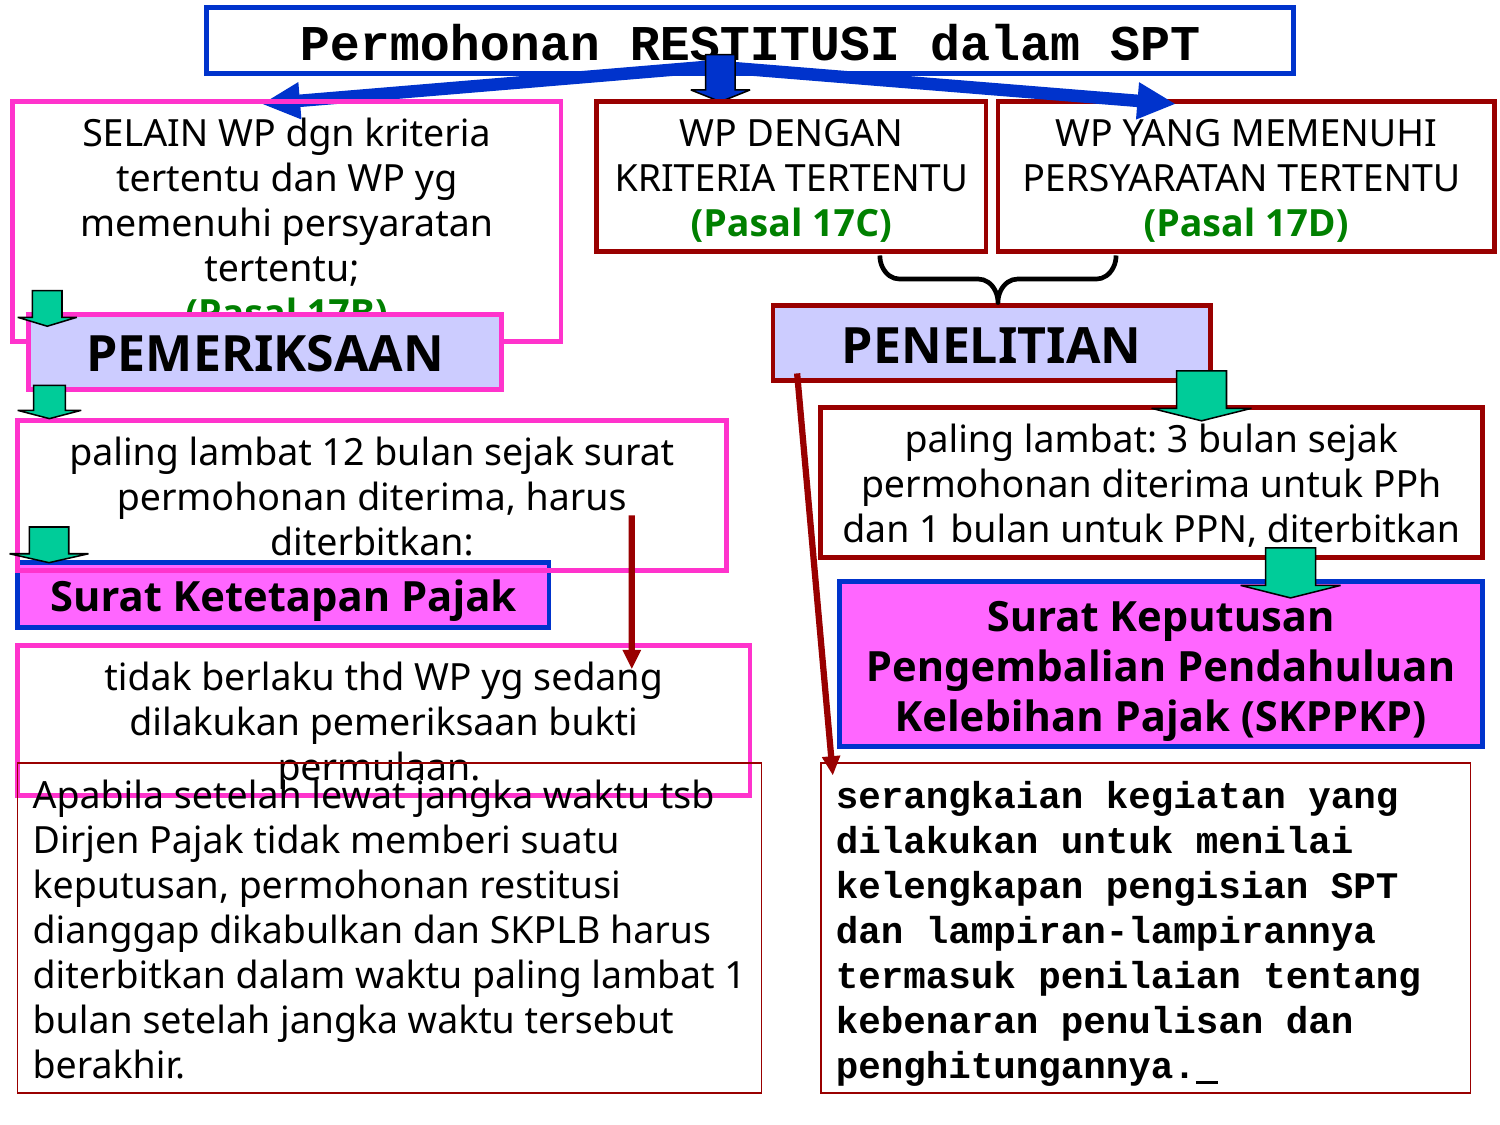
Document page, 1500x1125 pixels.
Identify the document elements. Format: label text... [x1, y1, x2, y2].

text_box paling lambat 12 bulan sejak surat permohonan diterima, harus diterbitkan: [17, 420, 727, 571]
text_box WP YANG MEMENUHI PERSYARATAN TERTENTU (Pasal 17D) [998, 101, 1495, 252]
text_box [625, 515, 638, 669]
text_box Surat Ketetapan Pajak [17, 571, 550, 628]
text_box [1240, 547, 1341, 598]
text_box tidak berlaku thd WP yg sedang dilakukan pemeriksaan bukti permulaan. [17, 645, 750, 763]
text_box serangkaian kegiatan yang dilakukan untuk menilai kelengkapan pengisian SPT dan lampiran-lampirannya termasuk penilaian tentang kebenaran penulisan dan penghitungannya. [820, 763, 1471, 1094]
text_box [17, 385, 82, 419]
text_box PEMERIKSAAN [28, 314, 502, 390]
text_box [267, 96, 275, 101]
text_box [1151, 370, 1252, 421]
text_box SELAIN WP dgn kriteria tertentu dan WP yg memenuhi persyaratan tertentu; (Pasal 17B) [12, 101, 561, 342]
text_box [736, 68, 1175, 110]
text_box [690, 54, 751, 101]
text_box Surat Keputusan Pengembalian Pendahuluan Kelebihan Pajak (SKPPKP) [839, 581, 1483, 747]
text_box paling lambat: 3 bulan sejak permohonan diterima untuk PPh dan 1 bulan untuk PPN, diterbitkan [820, 407, 1483, 558]
text_box [9, 527, 89, 563]
text_box PENELITIAN [773, 305, 1211, 381]
text_box [17, 290, 77, 327]
text_box Apabila setelah lewat jangka waktu tsb Dirjen Pajak tidak memberi suatu keputusan, permohonan restitusi dianggap dikabulkan dan SKPLB harus diterbitkan dalam waktu paling lambat 1 bulan setelah jangka waktu tersebut berakhir. [17, 763, 762, 1094]
text_box WP DENGAN KRITERIA TERTENTU (Pasal 17C) [596, 101, 987, 252]
text_box [879, 255, 1117, 303]
title Permohonan RESTITUSI dalam SPT [206, 6, 1294, 74]
